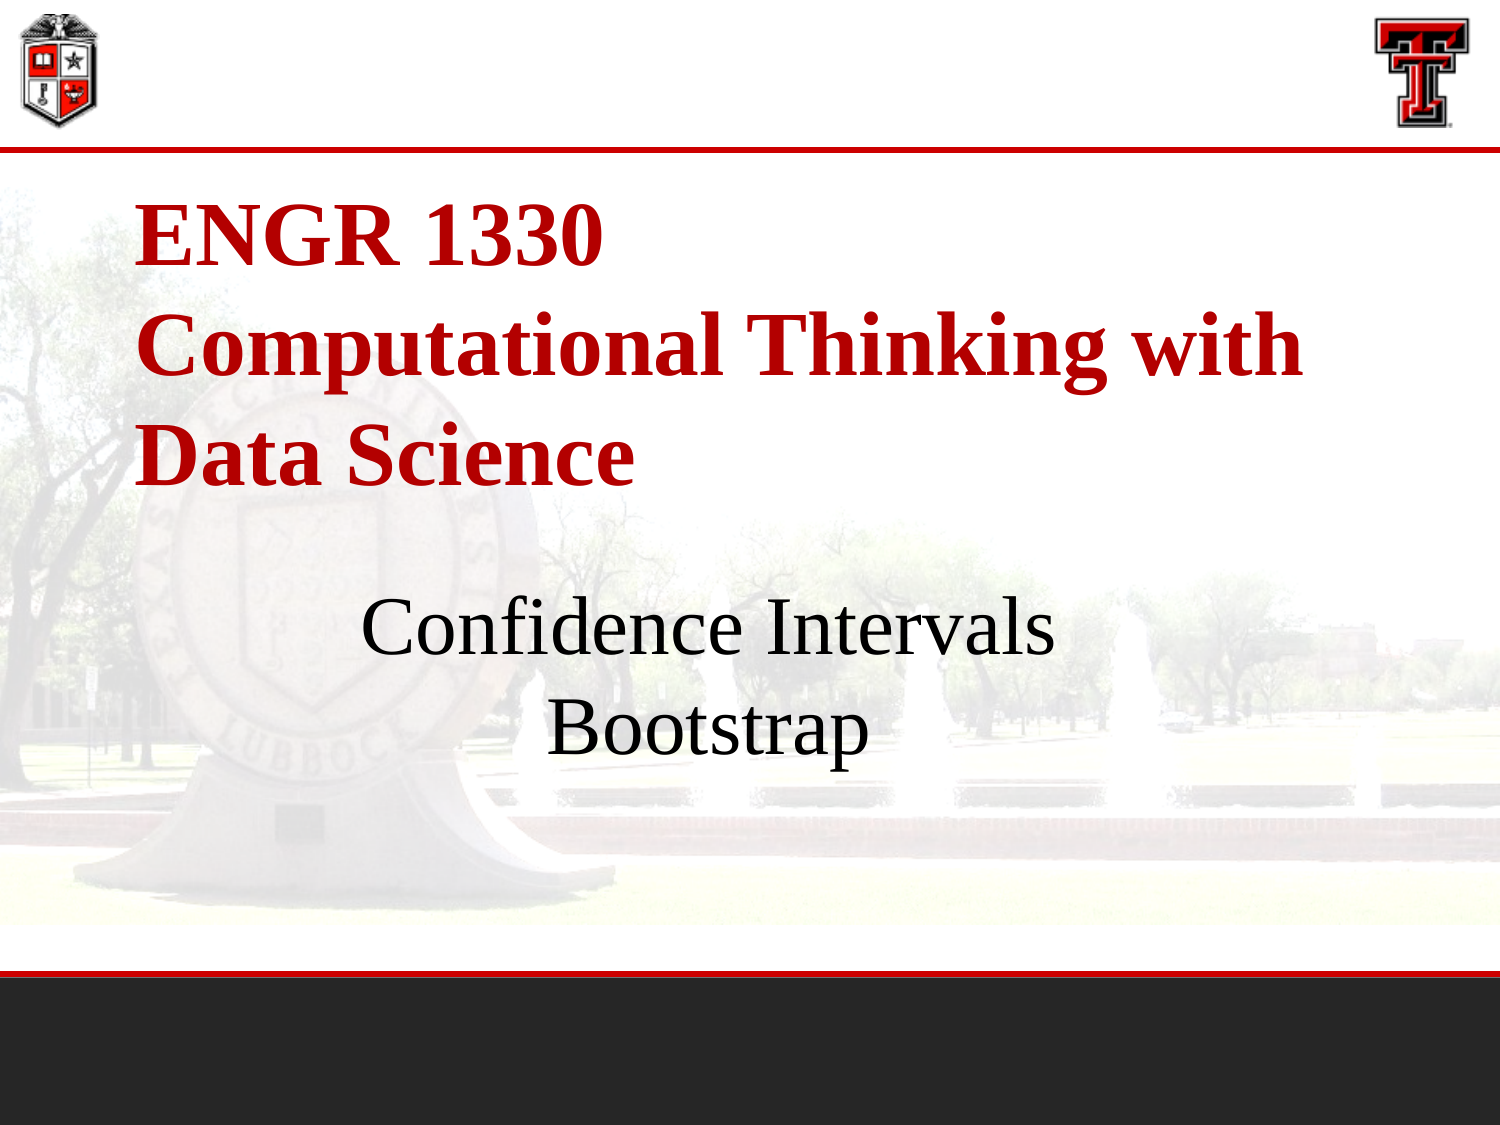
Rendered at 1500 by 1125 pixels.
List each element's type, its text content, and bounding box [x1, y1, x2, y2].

picture [1373, 14, 1472, 128]
picture [11, 14, 114, 136]
title ENGR 1330 Computational Thinking with Data Science [119, 146, 1418, 531]
text_box Confidence Intervals Bootstrap [94, 563, 1324, 779]
